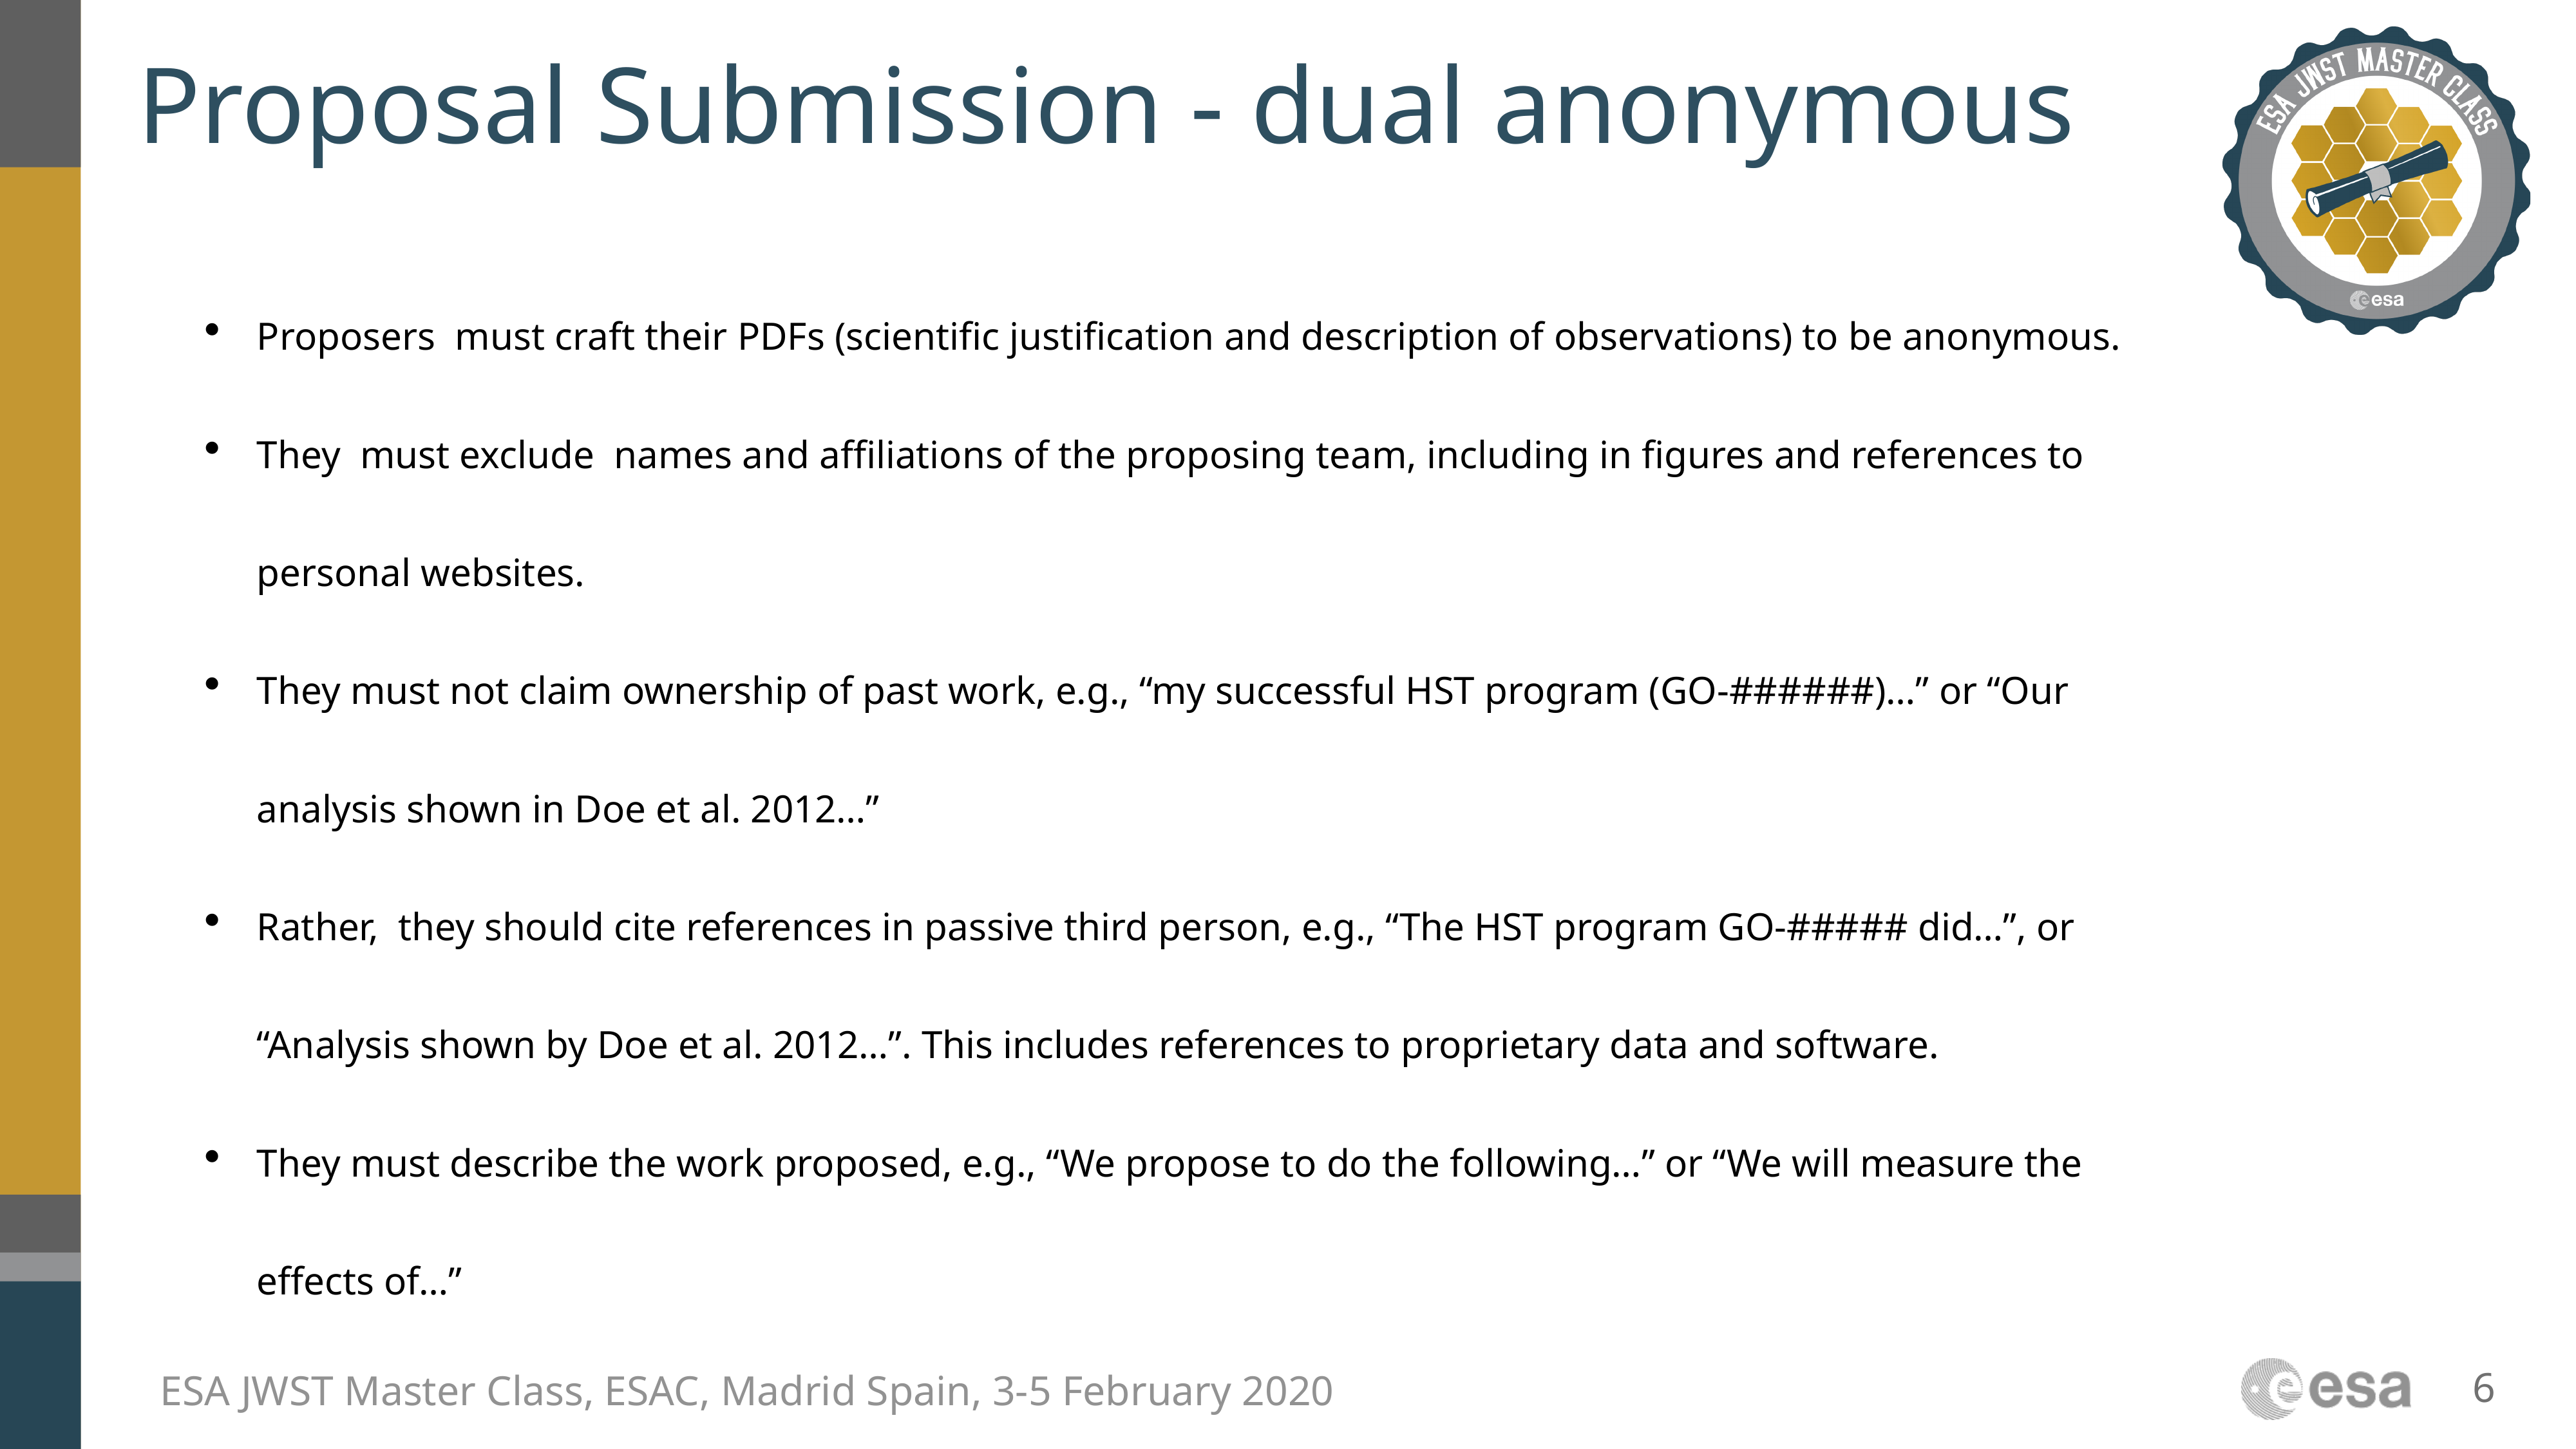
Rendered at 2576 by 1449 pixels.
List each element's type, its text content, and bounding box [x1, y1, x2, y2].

slide_number 6 [2465, 1356, 2503, 1423]
picture [2222, 26, 2531, 335]
text_box Proposers must craft their PDFs (scientific justification and description of observations) to be anonymous. They must exclude names and affiliations of the proposing team, including in figures and references to personal websites. They must not claim ownership of past work, e.g., “my successful HST program (GO-######)…” or “Our analysis shown in Doe et al. 2012…” Rather, they should cite references in passive third person, e.g., “The HST program GO-##### did…”, or “Analysis shown by Doe et al. 2012…”. This includes references to proprietary data and software. They must describe the work proposed, e.g., “We propose to do the following…” or “We will measure the effects of…” [199, 234, 2172, 1308]
title Proposal Submission - dual anonymous [131, 17, 2172, 186]
picture [2241, 1358, 2411, 1420]
